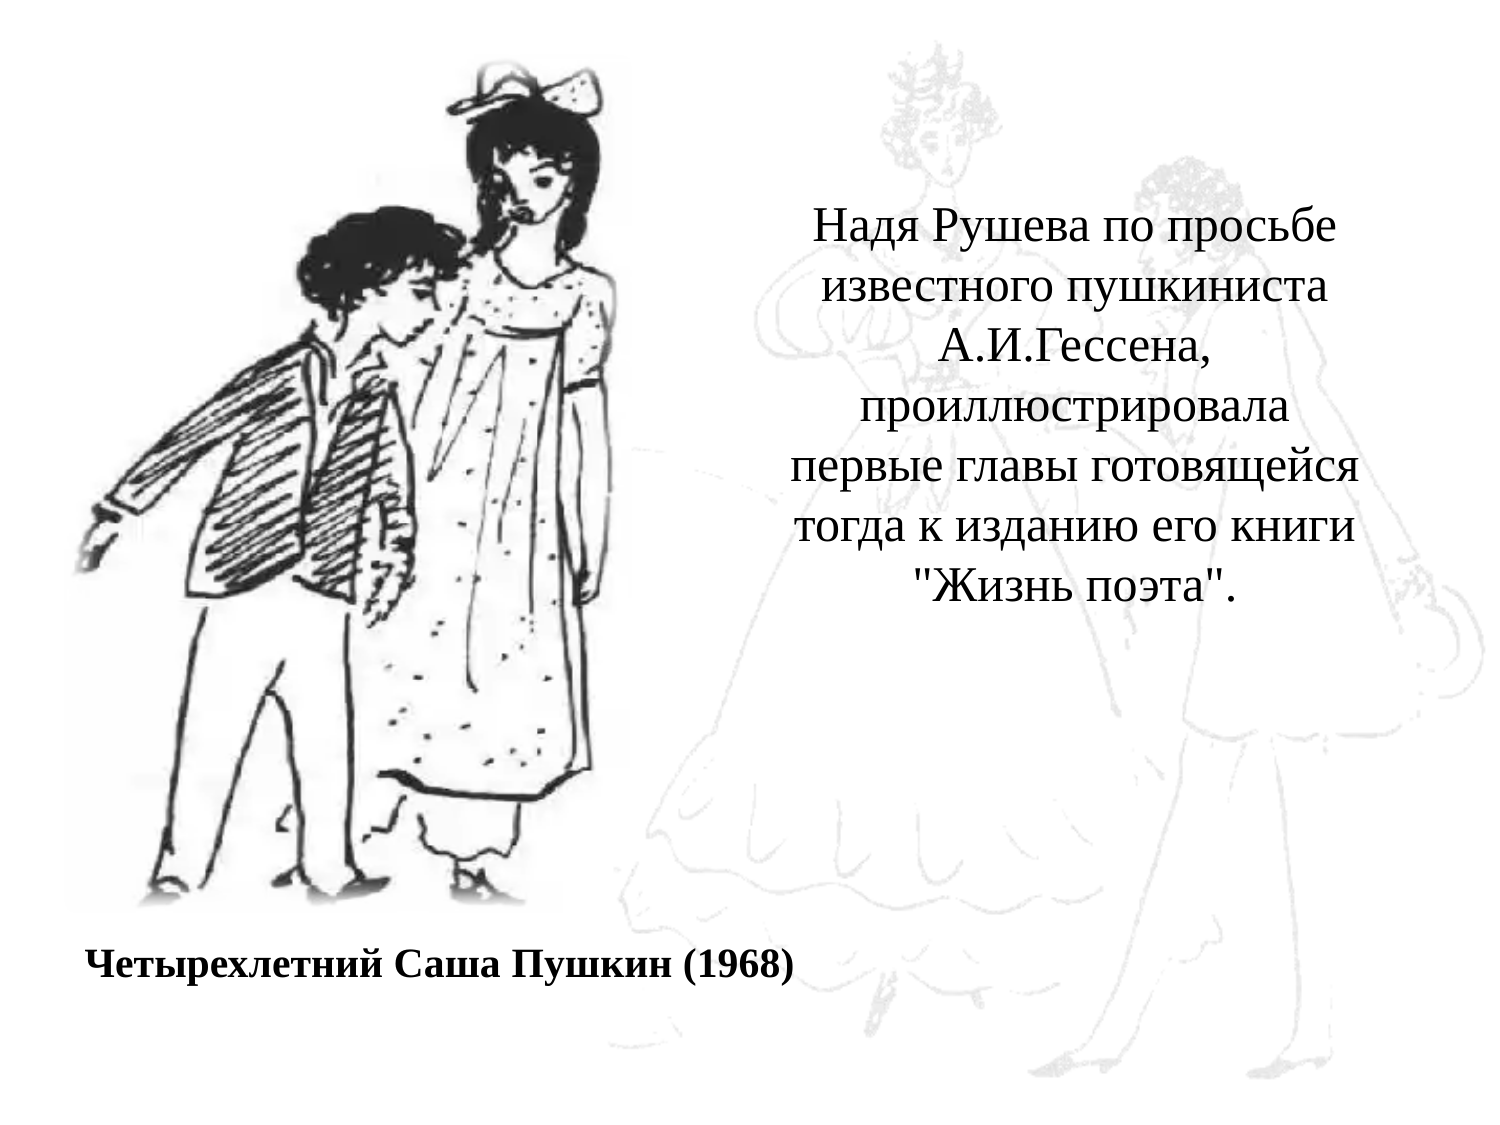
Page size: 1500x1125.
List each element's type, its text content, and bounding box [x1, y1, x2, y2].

text_box Четырехлетний Саша Пушкин (1968) [0, 928, 591, 994]
picture [64, 0, 1500, 1125]
